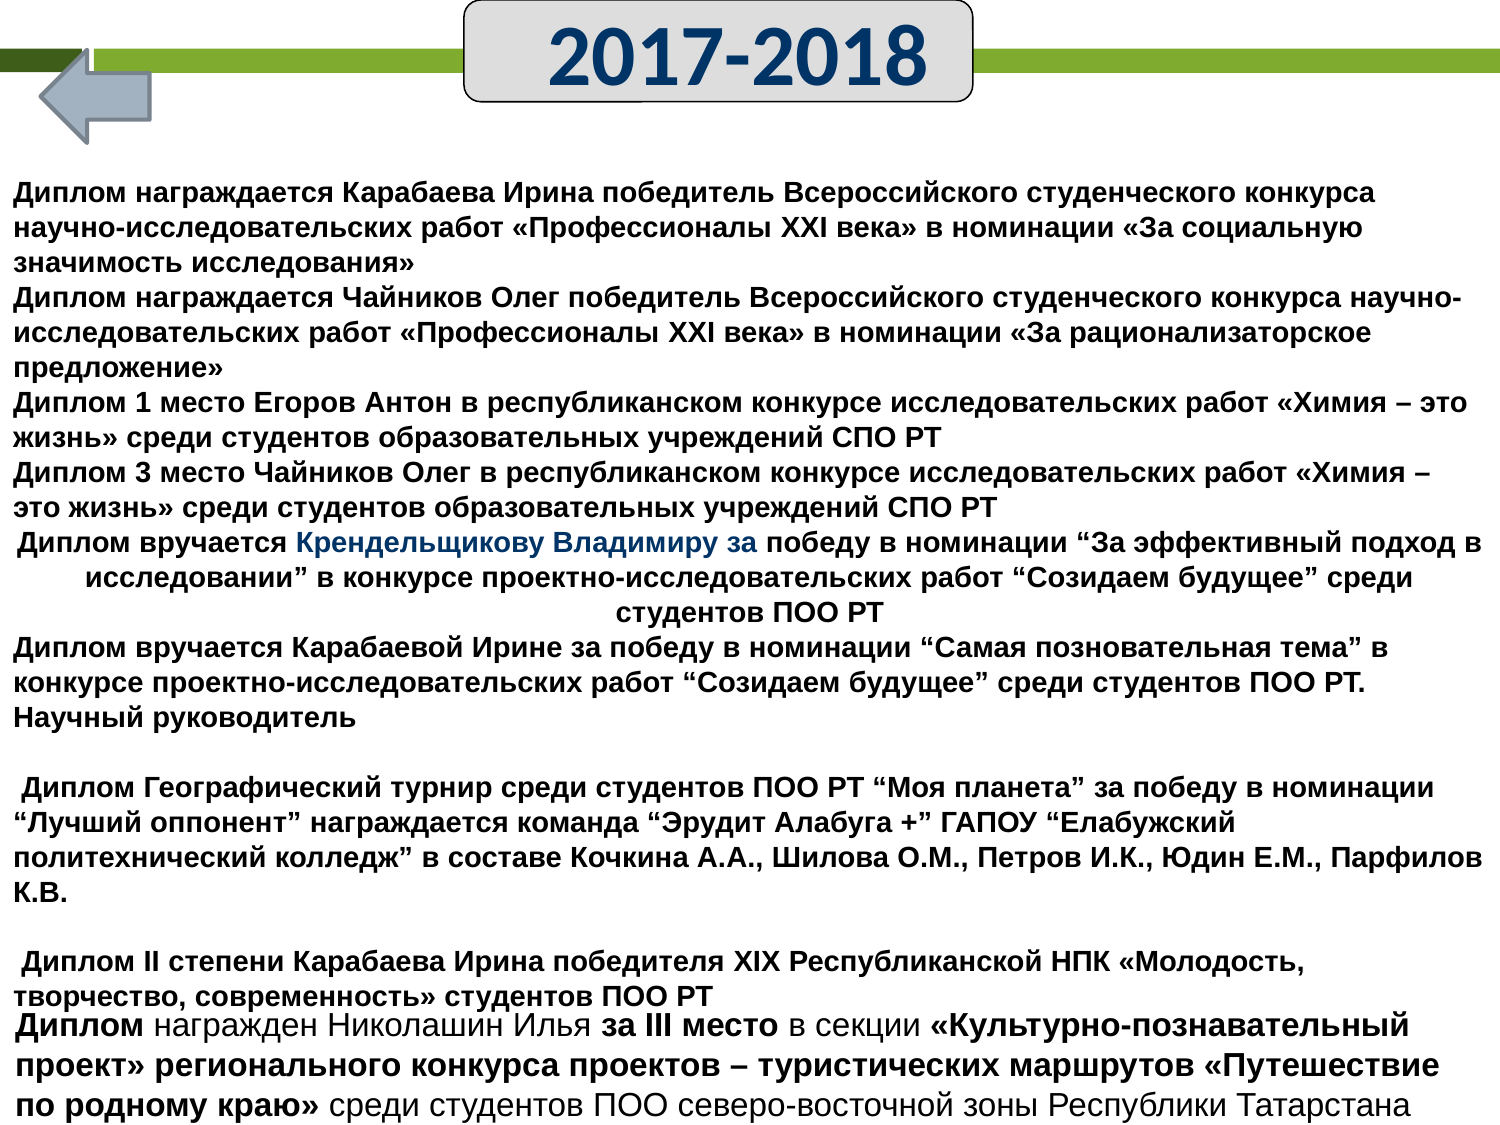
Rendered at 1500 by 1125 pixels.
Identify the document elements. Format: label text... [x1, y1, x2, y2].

text_box Диплом награждается Карабаева Ирина победитель Всероссийского студенческого конкурса научно-исследовательских работ «Профессионалы XXI века» в номинации «За социальную значимость исследования» Диплом награждается Чайников Олег победитель Всероссийского студенческого конкурса научно-исследовательских работ «Профессионалы XXI века» в номинации «За рационализаторское предложение» Диплом 1 место Егоров Антон в республиканском конкурсе исследовательских работ «Химия – это жизнь» среди студентов образовательных учреждений СПО РТ Диплом 3 место Чайников Олег в республиканском конкурсе исследовательских работ «Химия – это жизнь» среди студентов образовательных учреждений СПО РТ Диплом вручается Крендельщикову Владимиру за победу в номинации “За эффективный подход в исследовании” в конкурсе проектно-исследовательских работ “Созидаем будущее” среди студентов ПОО РТ Диплом вручается Карабаевой Ирине за победу в номинации “Самая позновательная тема” в конкурсе проектно-исследовательских работ “Созидаем будущее” среди студентов ПОО РТ. Научный руководитель Диплом Географический турнир среди студентов ПОО РТ “Моя планета” за победу в номинации “Лучший оппонент” награждается команда “Эрудит Алабуга +” ГАПОУ “Елабужский политехнический колледж” в составе Кочкина А.А., Шилова О.М., Петров И.К., Юдин Е.М., Парфилов К.В. Диплом II степени Карабаева Ирина победителя XIX Республиканской НПК «Молодость, творчество, современность» студентов ПОО РТ [0, 132, 1500, 1125]
text_box 2017-2018 [463, 0, 973, 102]
text_box [38, 47, 152, 145]
